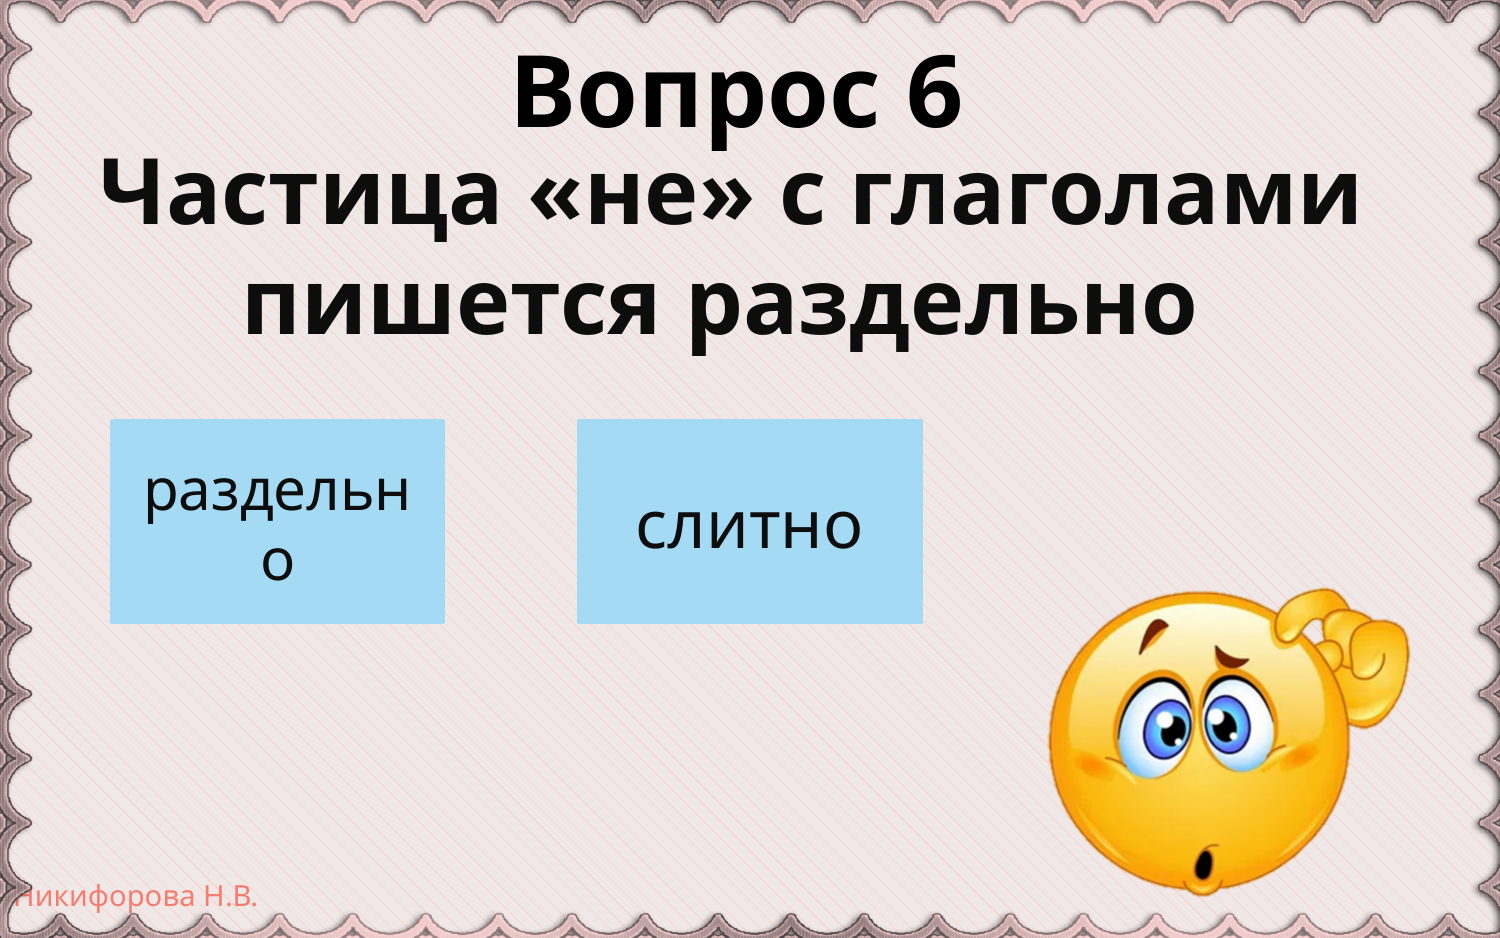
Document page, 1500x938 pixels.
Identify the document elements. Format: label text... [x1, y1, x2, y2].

text_box раздельно [110, 419, 445, 624]
text_box Вопрос 6 [135, 19, 1365, 125]
text_box слитно [577, 419, 923, 624]
picture [892, 528, 1500, 937]
text_box Частица «не» с глаголами пишется раздельно [48, 125, 1416, 360]
